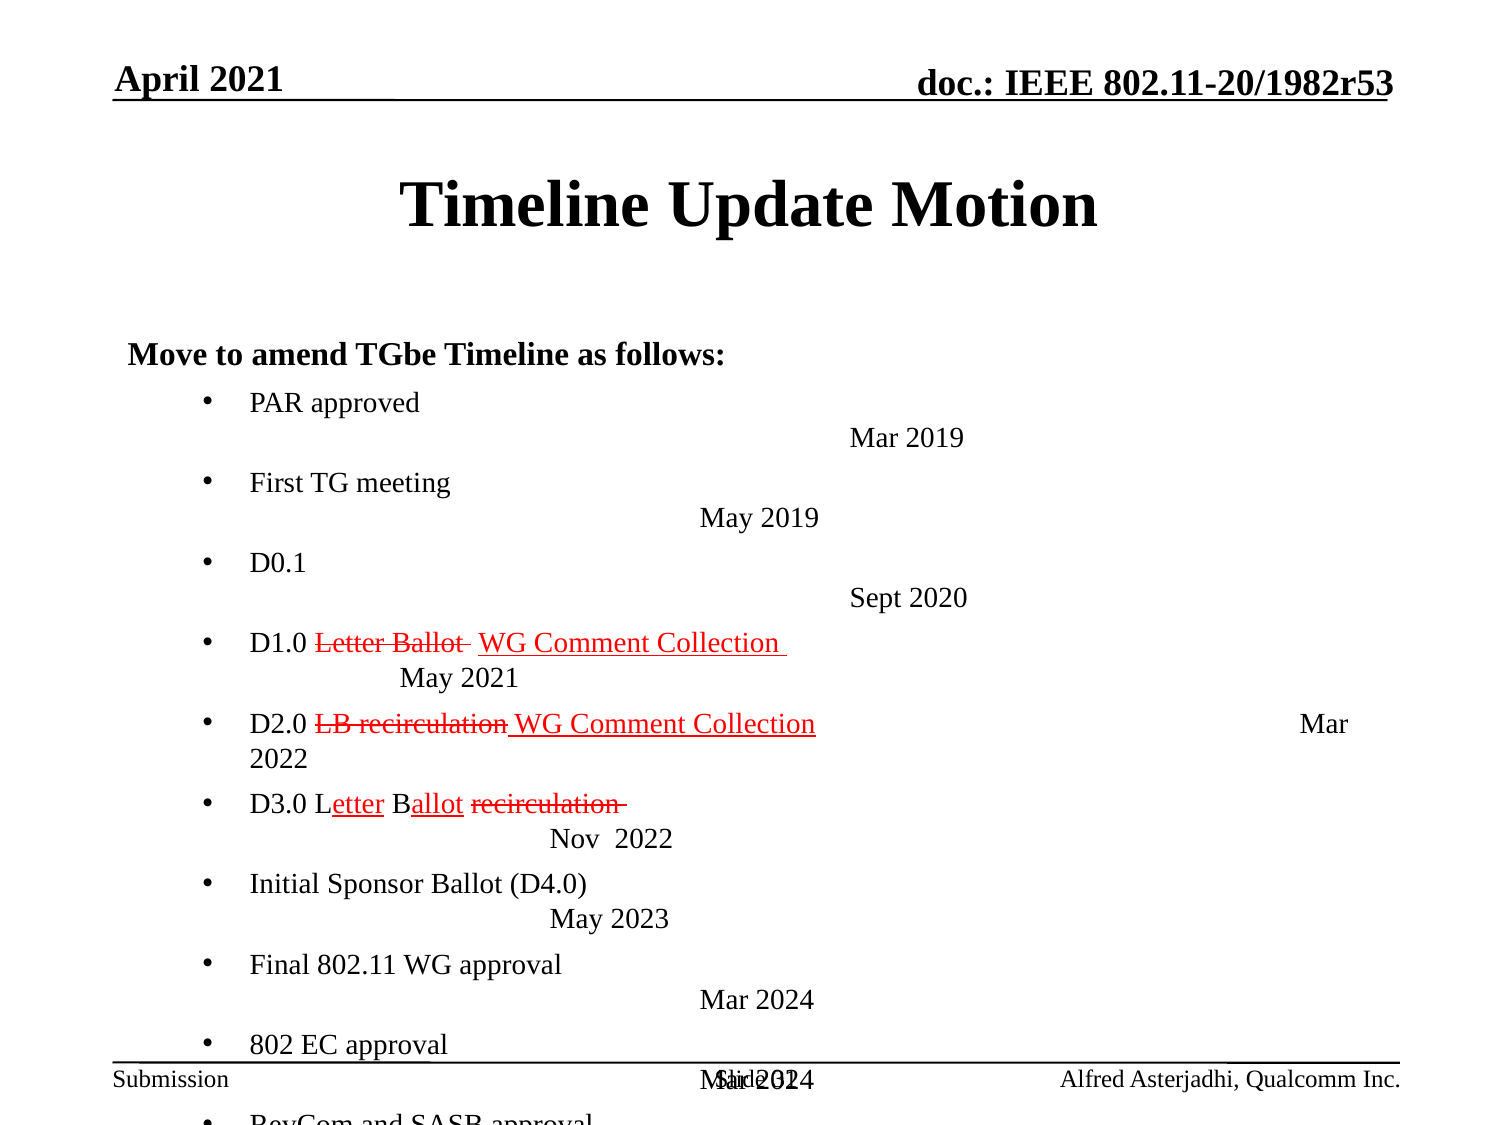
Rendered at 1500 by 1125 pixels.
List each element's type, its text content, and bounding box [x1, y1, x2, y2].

title Timeline Update Motion [112, 112, 1388, 288]
slide_number Slide 31 [712, 1061, 800, 1123]
list Move to amend TGbe Timeline as follows: PAR approved Mar 2019 First TG meeting May 2019 D0.1 Sept 2020 D1.0 Letter Ballot WG Comment Collection May 2021 D2.0 LB recirculation WG Comment Collection Mar 2022 D3.0 Letter Ballot recirculation Nov 2022 Initial Sponsor Ballot (D4.0) May 2023 Final 802.11 WG approval Mar 2024 802 EC approval Mar 2024 RevCom and SASB approval May 2024 Move: Bin Tian Second: Matthew Fischer Discussion: Minor discussion on whether motion number is needed. Not necessary. Result: Approved with unanimous consent. [112, 324, 1388, 1063]
footer Alfred Asterjadhi, Qualcomm Inc. [878, 1061, 1402, 1093]
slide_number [114, 54, 423, 100]
